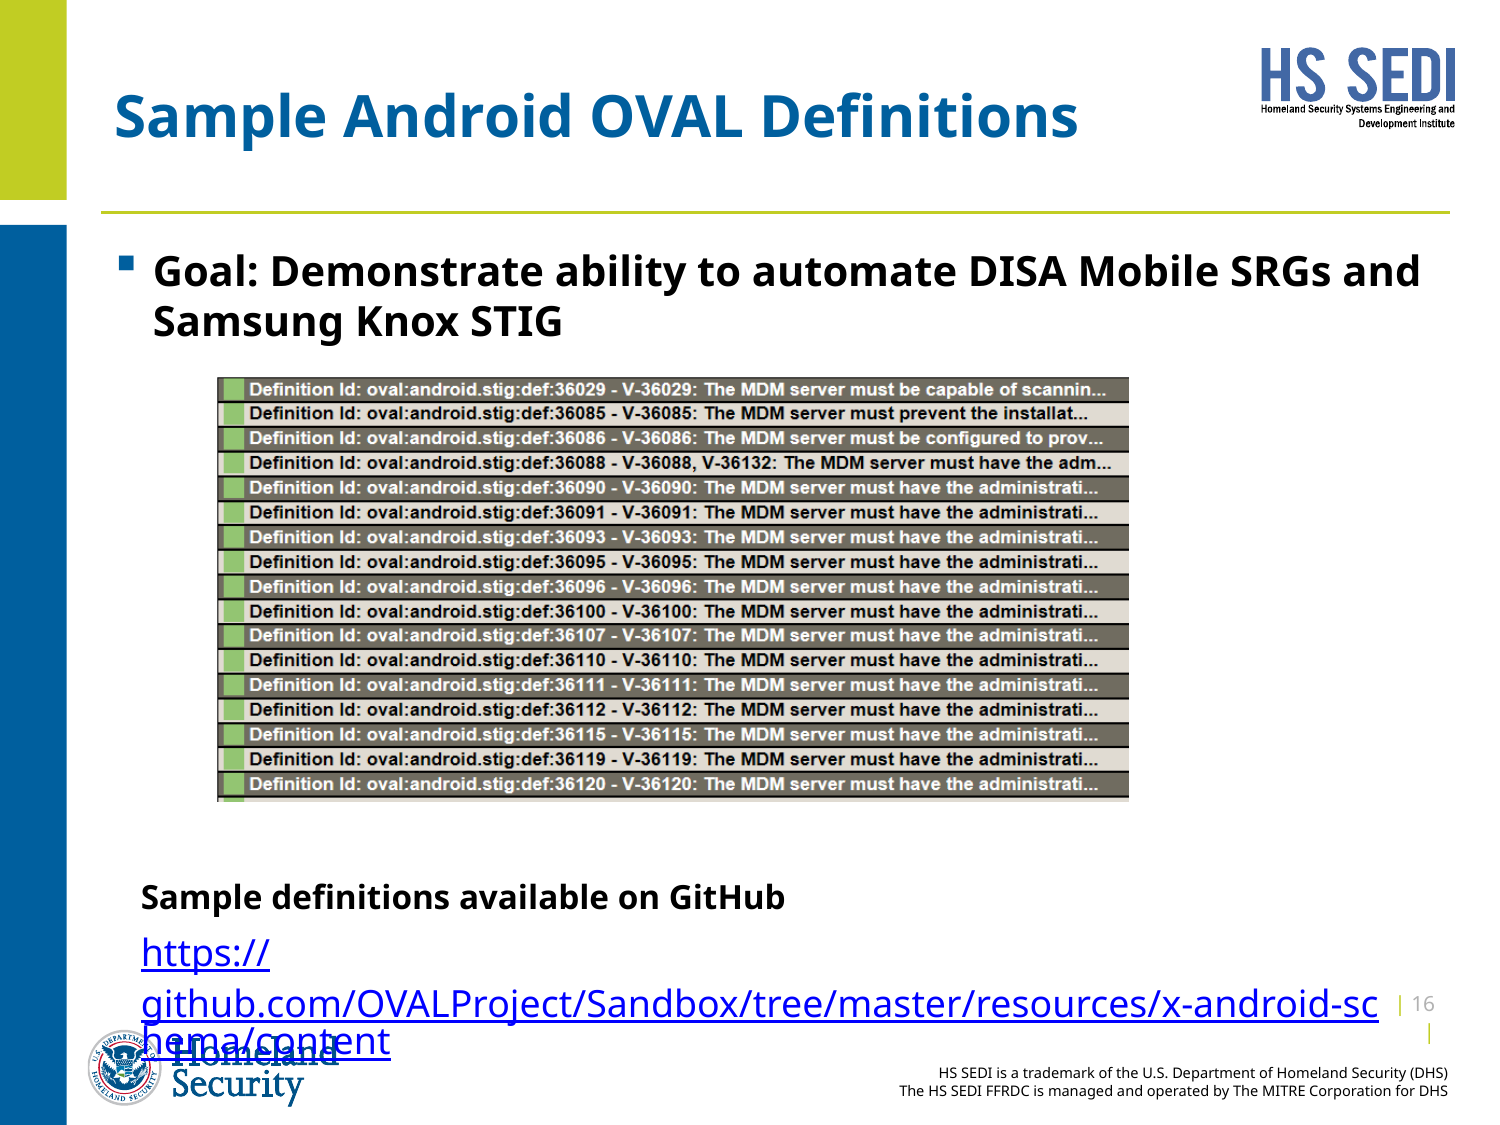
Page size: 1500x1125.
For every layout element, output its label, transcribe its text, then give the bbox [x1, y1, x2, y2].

slide_number | 15 | [1401, 1021, 1450, 1052]
text_box Sample definitions available on GitHub https://github.com/OVALProject/Sandbox/tree/master/resources/x-android-schema/content [126, 816, 1401, 1091]
title Sample Android OVAL Definitions [99, 45, 1248, 188]
picture [213, 373, 1129, 803]
list Goal: Demonstrate ability to automate DISA Mobile SRGs and Samsung Knox STIG [99, 237, 1450, 1005]
